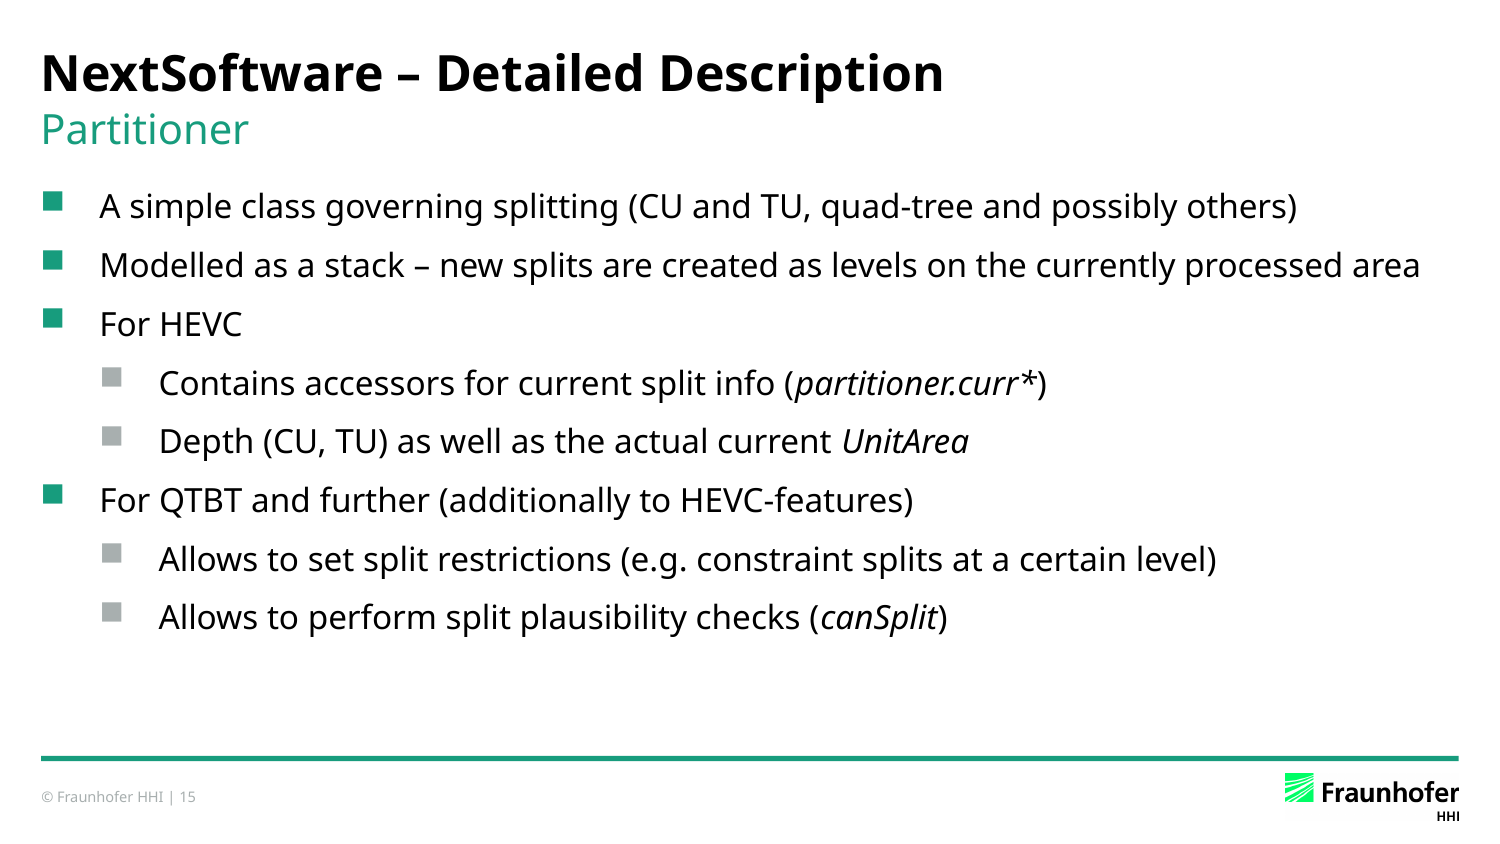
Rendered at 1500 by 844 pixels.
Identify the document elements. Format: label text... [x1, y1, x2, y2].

list A simple class governing splitting (CU and TU, quad-tree and possibly others) Modelled as a stack – new splits are created as levels on the currently processed area For HEVC Contains accessors for current split info (partitioner.curr*) Depth (CU, TU) as well as the actual current UnitArea For QTBT and further (additionally to HEVC-features) Allows to set split restrictions (e.g. constraint splits at a certain level) Allows to perform split plausibility checks (canSplit) [40, 185, 1458, 741]
title NextSoftware – Detailed Description [40, 41, 1458, 102]
picture [1285, 773, 1459, 821]
list Partitioner [40, 102, 1458, 164]
